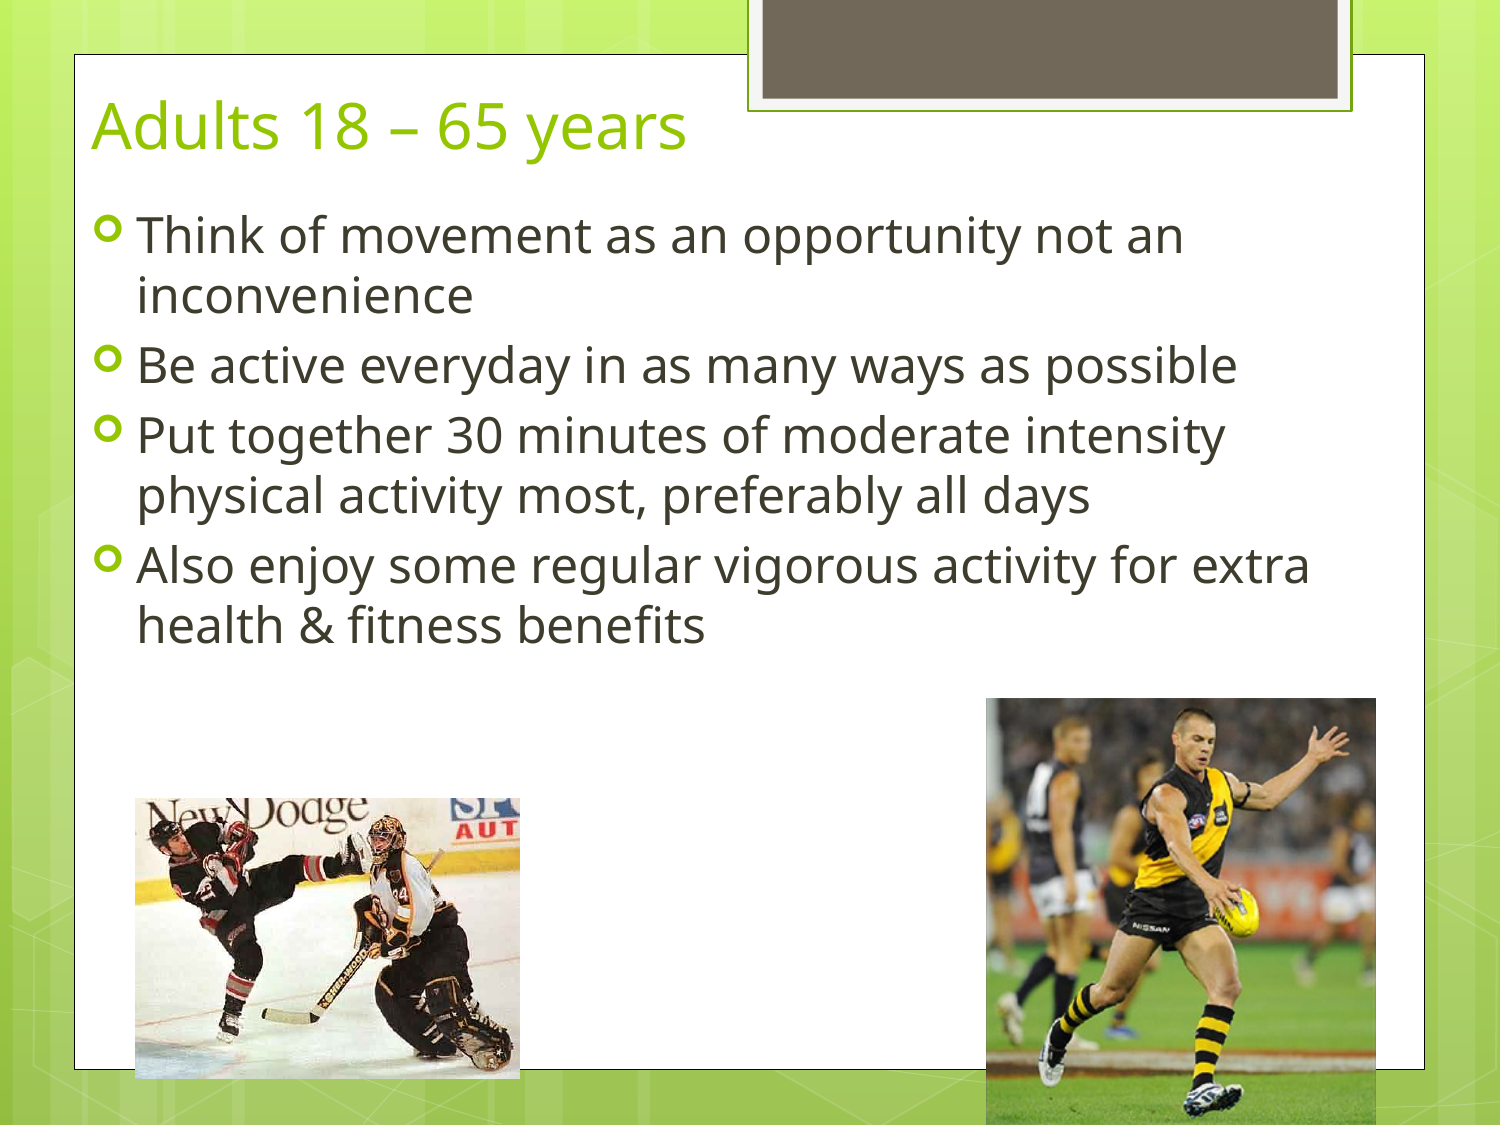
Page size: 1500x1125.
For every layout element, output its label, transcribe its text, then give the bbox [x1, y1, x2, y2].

picture [985, 697, 1377, 1125]
list Think of movement as an opportunity not an inconvenience Be active everyday in as many ways as possible Put together 30 minutes of moderate intensity physical activity most, preferably all days Also enjoy some regular vigorous activity for extra health & fitness benefits [64, 196, 1415, 939]
picture [135, 798, 520, 1080]
title Adults 18 – 65 years [76, 78, 1427, 171]
